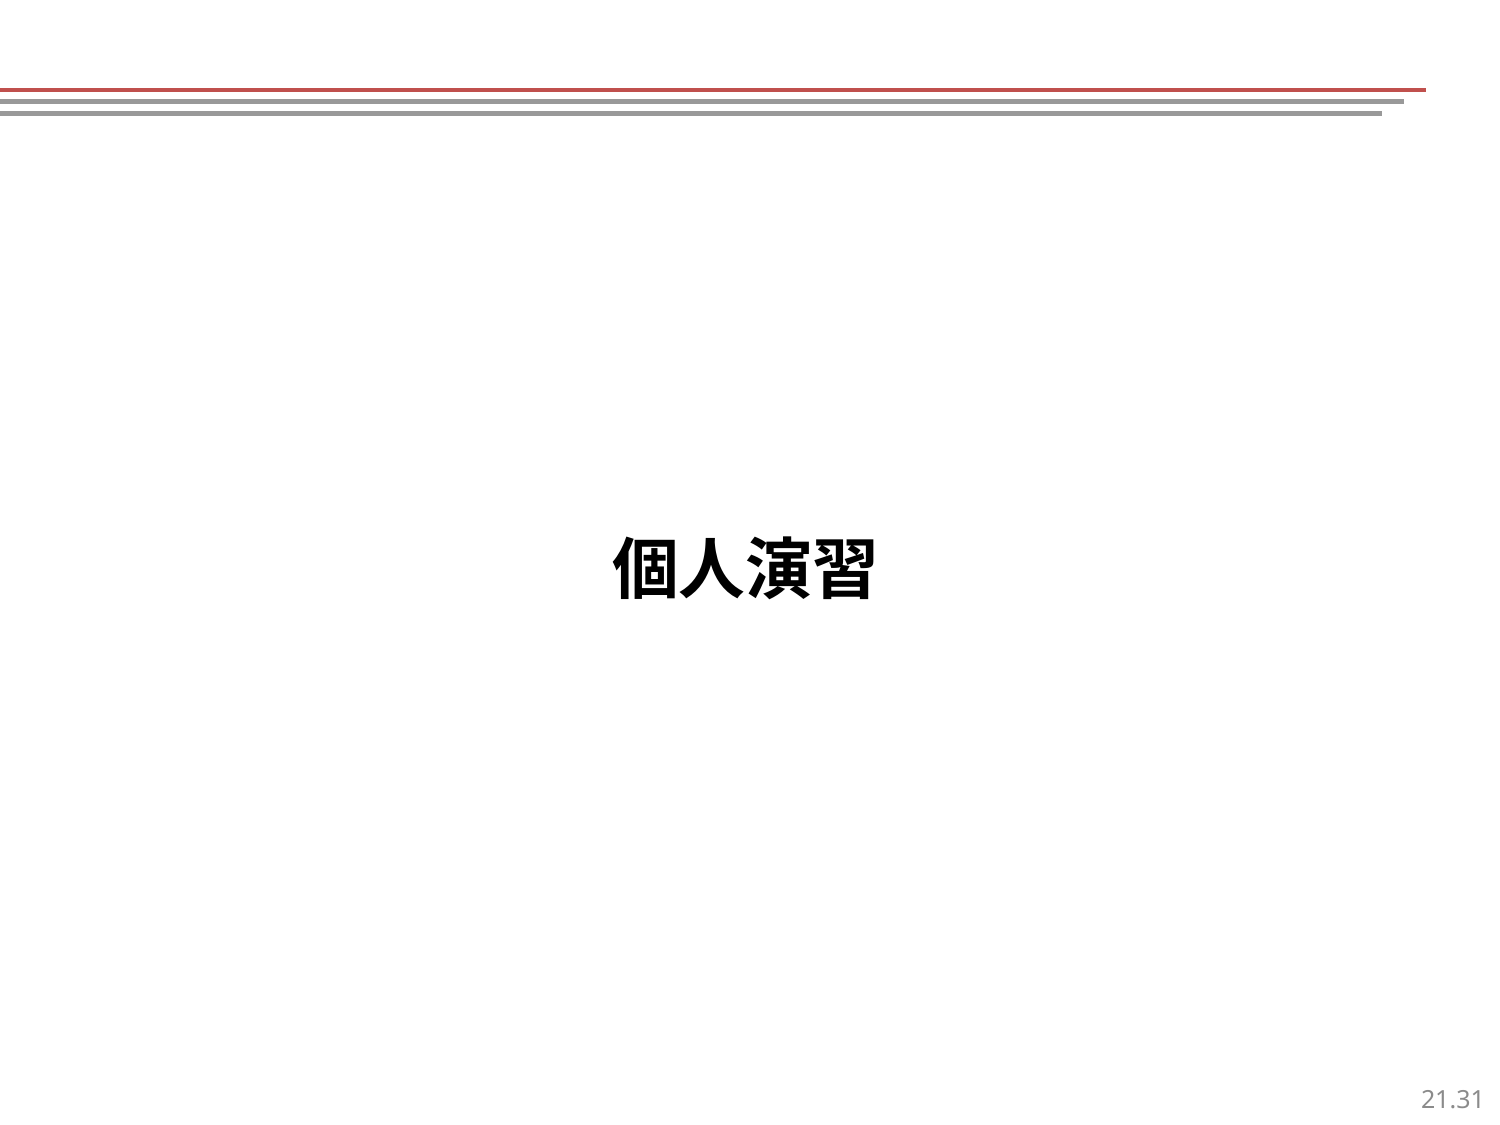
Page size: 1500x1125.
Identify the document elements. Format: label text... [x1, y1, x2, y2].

text_box 個人演習 [27, 517, 1464, 616]
slide_number 30 [1381, 1065, 1500, 1125]
